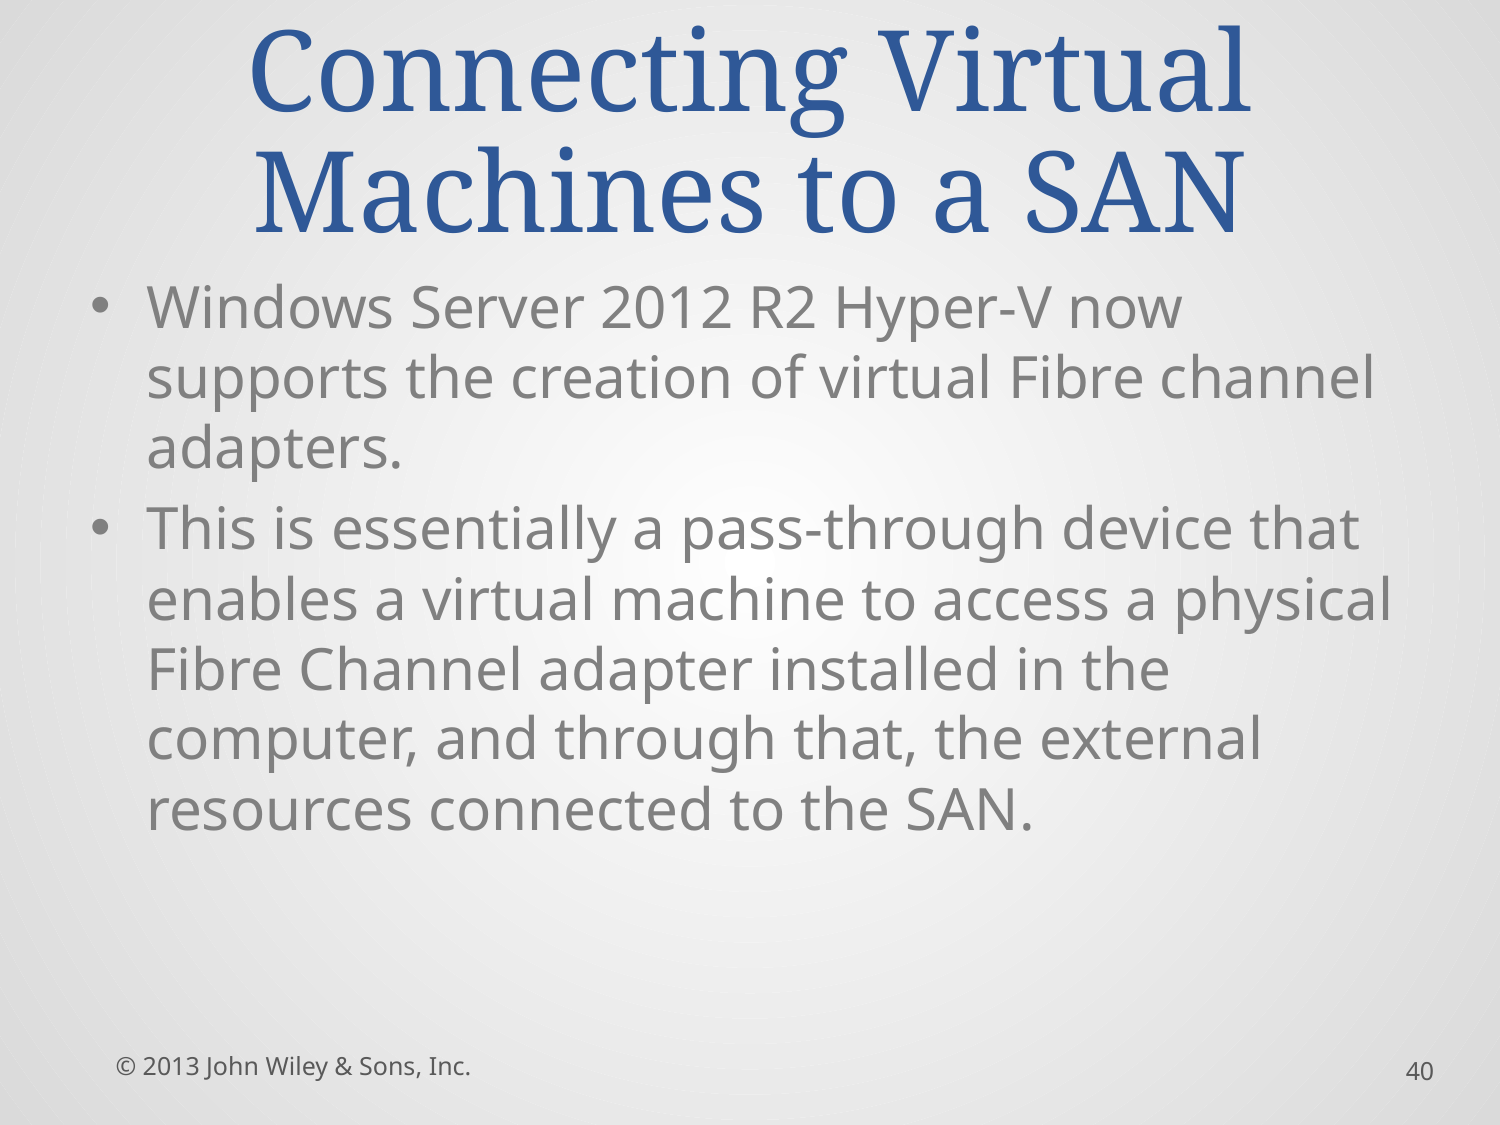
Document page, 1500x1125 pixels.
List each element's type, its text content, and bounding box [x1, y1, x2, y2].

list Windows Server 2012 R2 Hyper-V now supports the creation of virtual Fibre channel adapters. This is essentially a pass-through device that enables a virtual machine to access a physical Fibre Channel adapter installed in the computer, and through that, the external resources connected to the SAN. [75, 262, 1425, 1005]
footer © 2013 John Wiley & Sons, Inc. [108, 1037, 576, 1098]
title Connecting Virtual Machines to a SAN [75, 0, 1425, 262]
slide_number 40 [1401, 1042, 1494, 1103]
